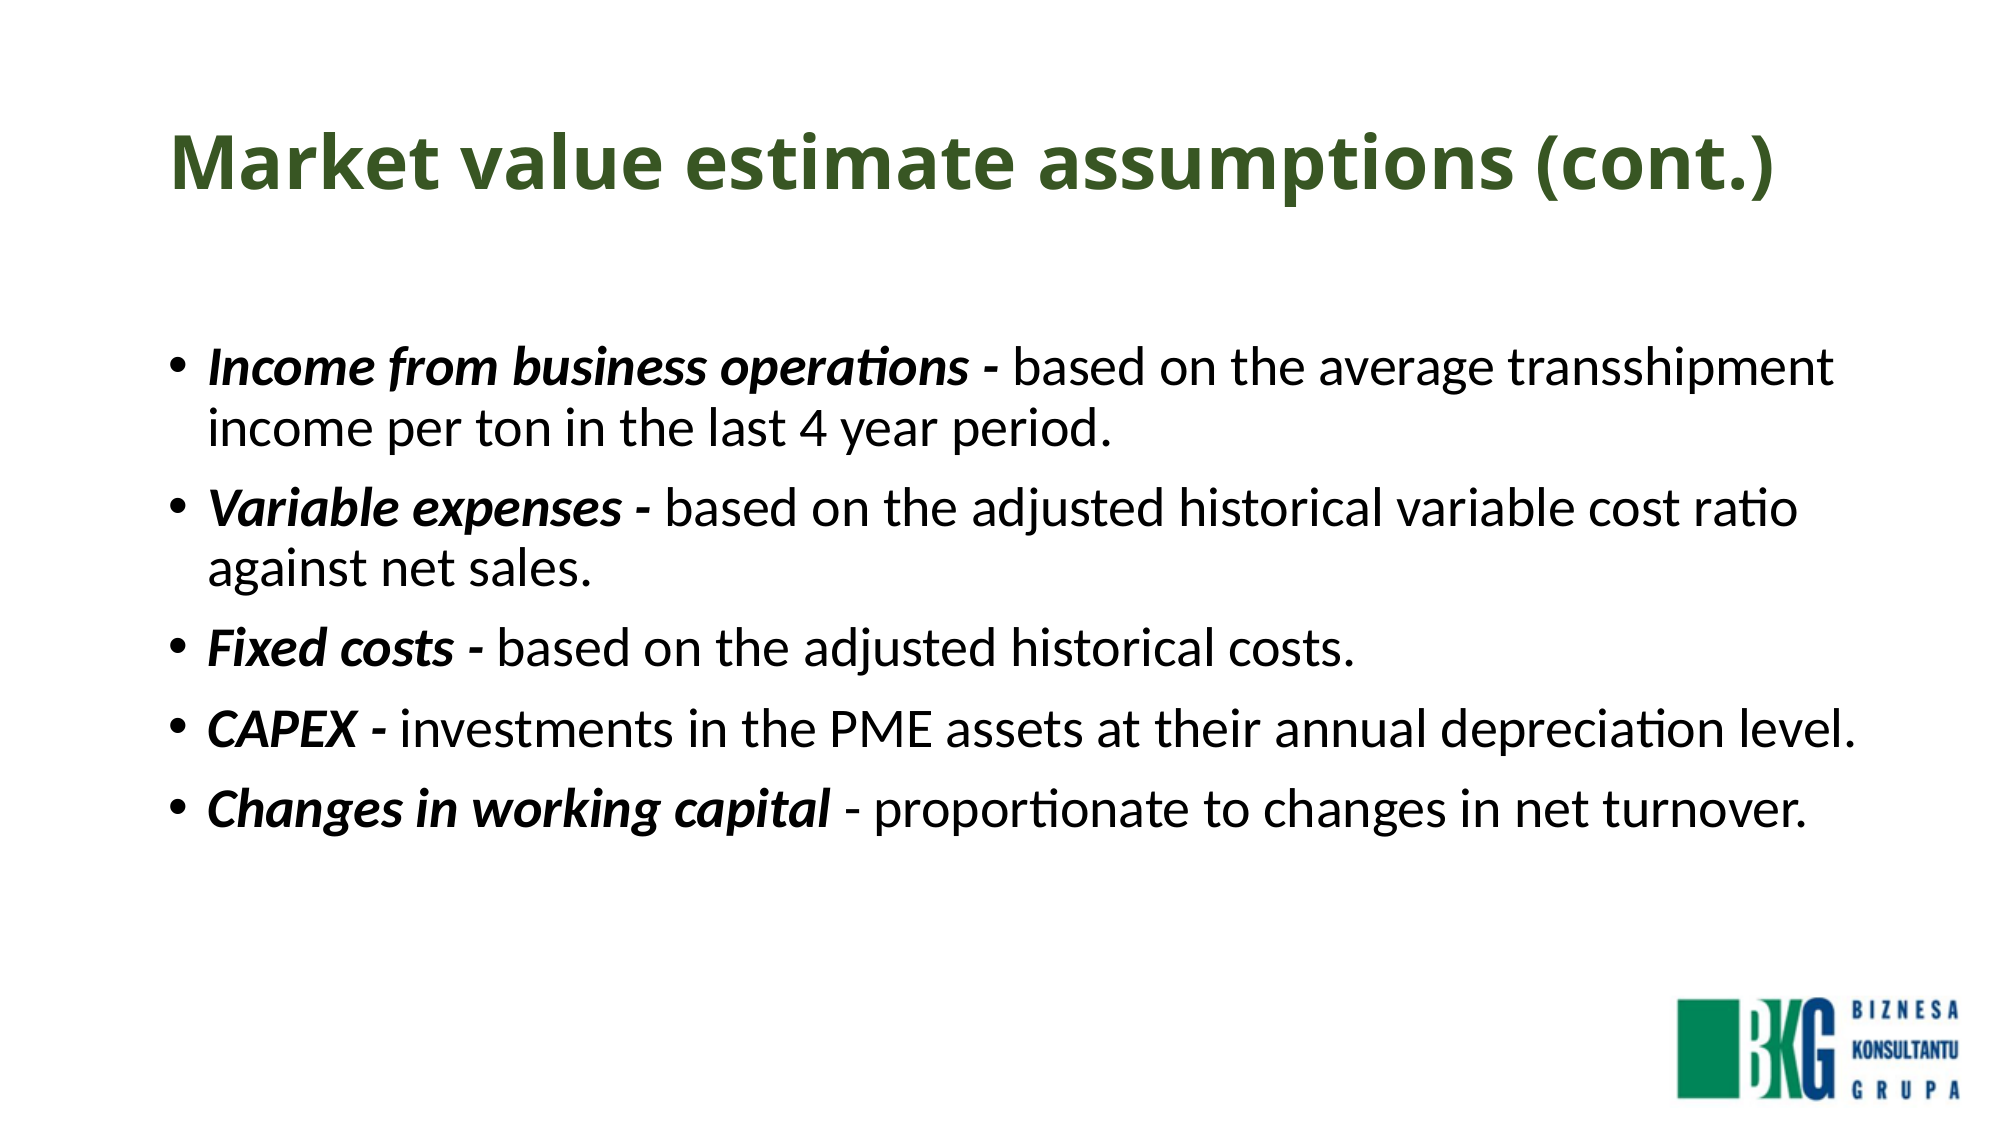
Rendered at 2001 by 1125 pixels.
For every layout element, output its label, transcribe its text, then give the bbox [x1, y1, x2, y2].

list Income from business operations - based on the average transshipment income per ton in the last 4 year period. Variable expenses - based on the adjusted historical variable cost ratio against net sales. Fixed costs - based on the adjusted historical costs. CAPEX - investments in the PME assets at their annual depreciation level. Changes in working capital - proportionate to changes in net turnover. [153, 243, 1879, 904]
title Market value estimate assumptions (cont.) [153, 56, 1879, 243]
picture [1667, 993, 1966, 1108]
